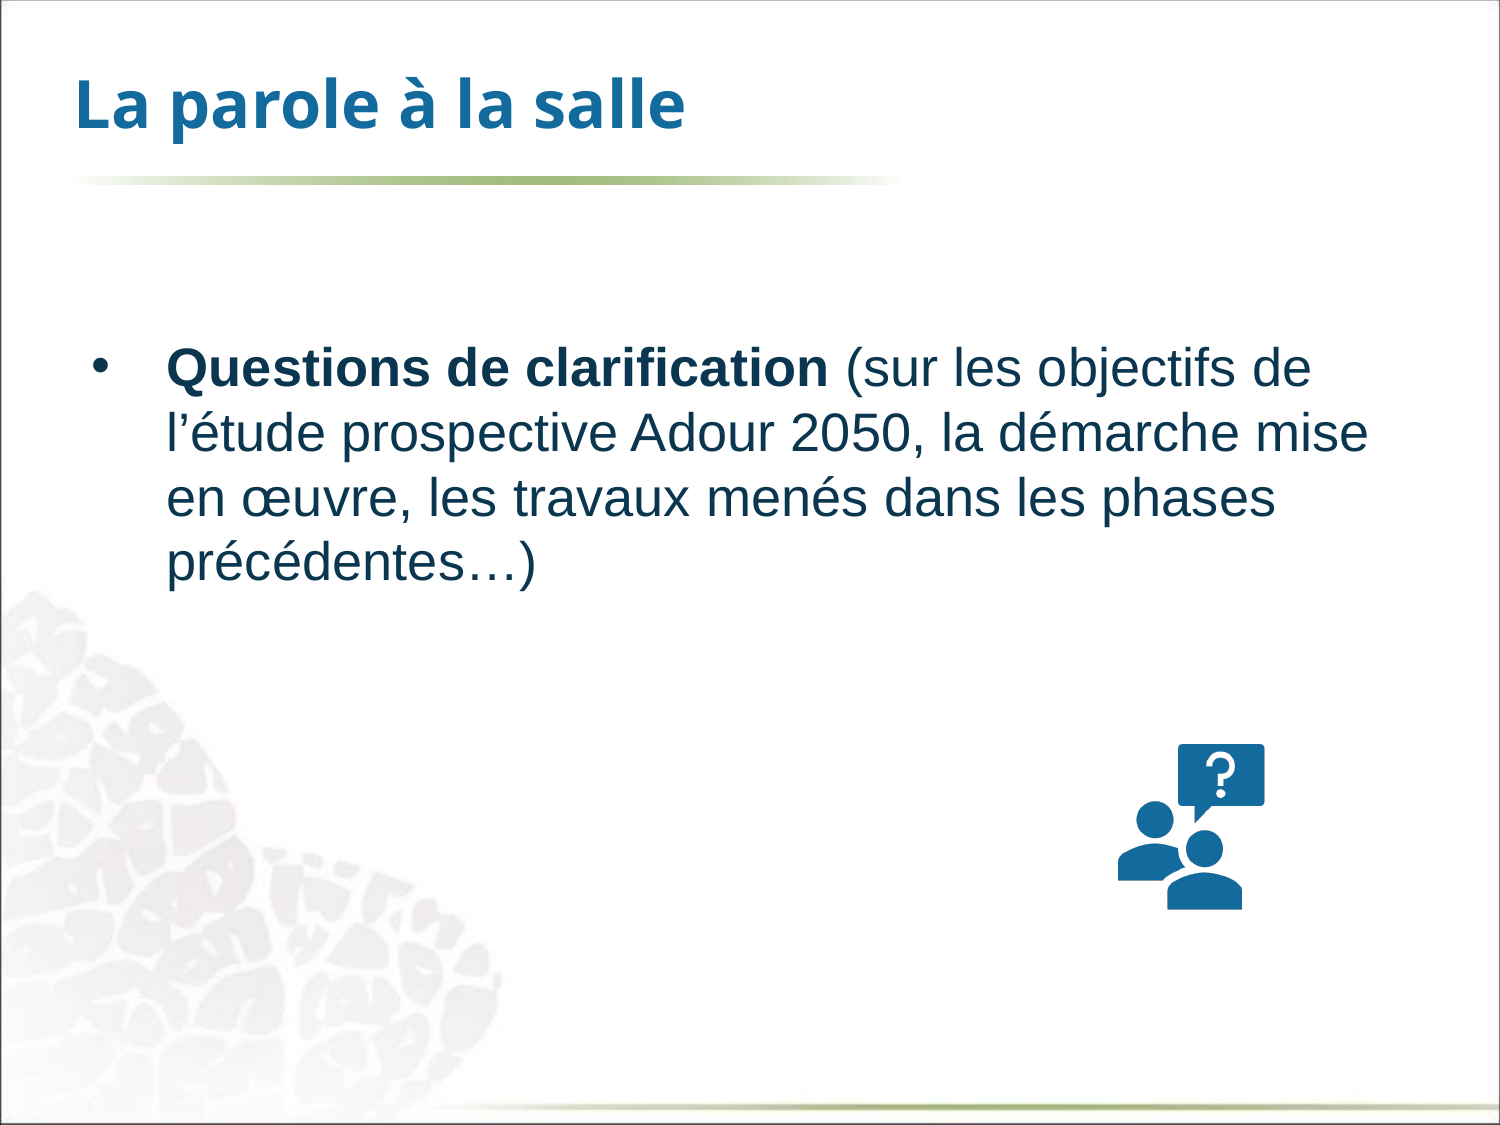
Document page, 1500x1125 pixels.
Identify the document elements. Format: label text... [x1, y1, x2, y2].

text_box Questions de clarification (sur les objectifs de l’étude prospective Adour 2050, la démarche mise en œuvre, les travaux menés dans les phases précédentes…) [76, 324, 1436, 600]
picture [70, 176, 904, 185]
text_box La parole à la salle [59, 54, 1500, 230]
picture [0, 0, 1500, 1125]
